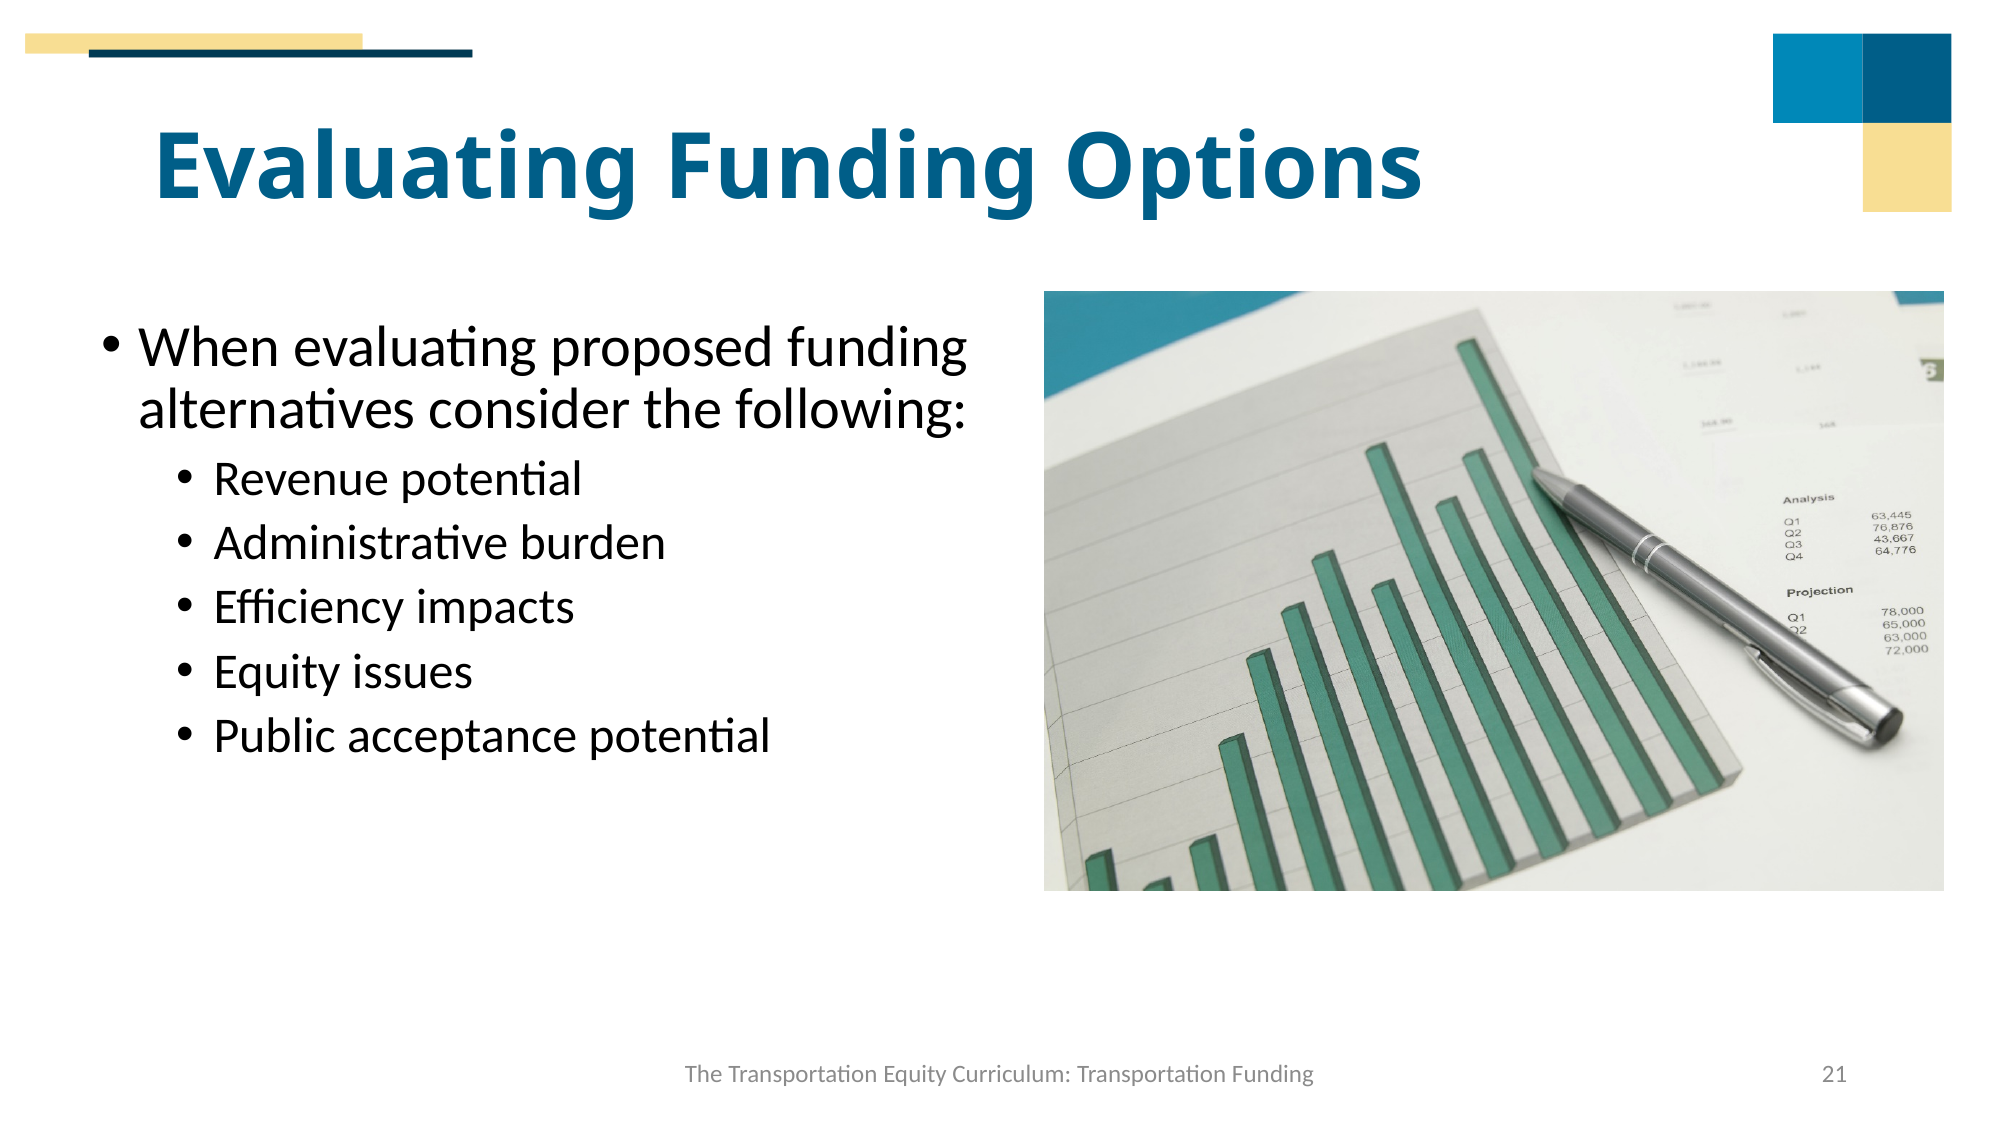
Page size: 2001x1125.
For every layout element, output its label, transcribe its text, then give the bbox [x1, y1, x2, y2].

title Evaluating Funding Options [137, 59, 1863, 278]
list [1044, 291, 1944, 891]
footer The Transportation Equity Curriculum: Transportation Funding [662, 1042, 1338, 1103]
list When evaluating proposed funding alternatives consider the following: Revenue potential Administrative burden Efficiency impacts Equity issues Public acceptance potential [86, 308, 1044, 874]
slide_number 21 [1412, 1042, 1863, 1103]
